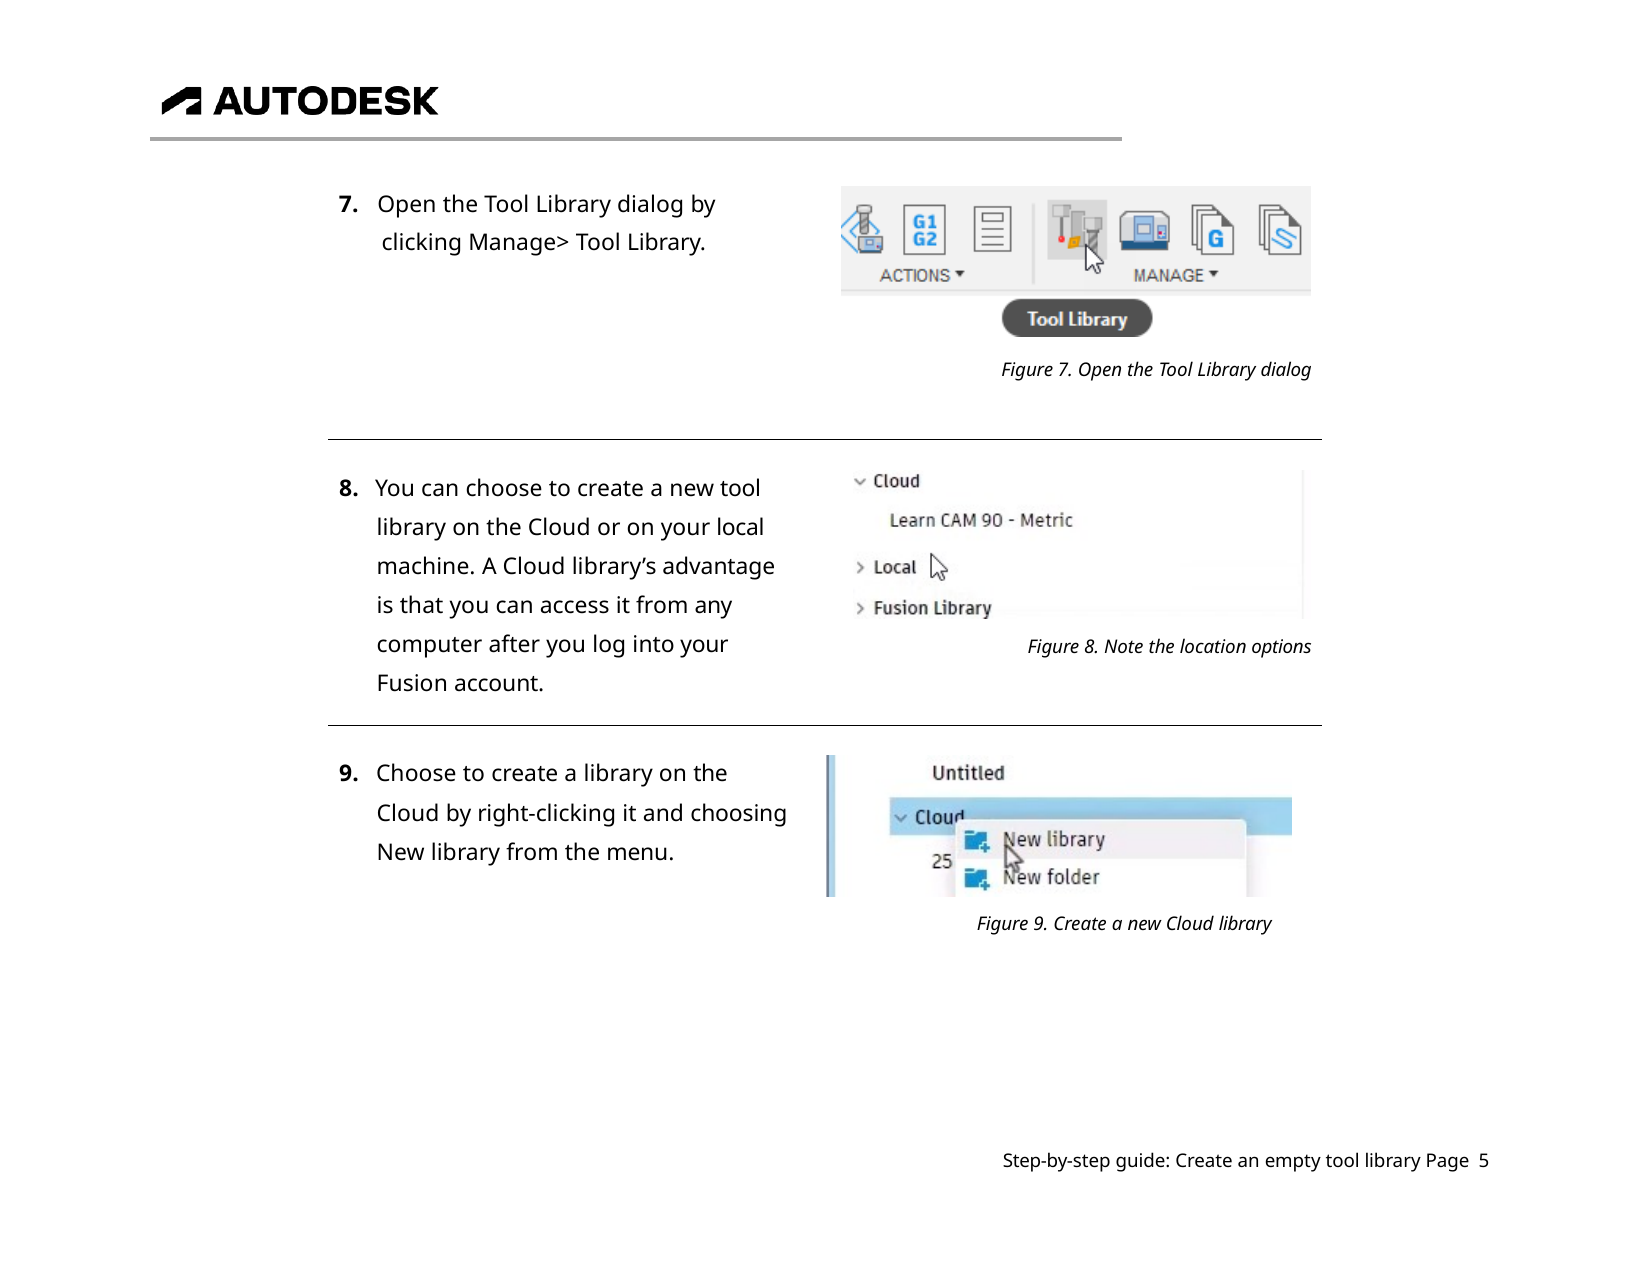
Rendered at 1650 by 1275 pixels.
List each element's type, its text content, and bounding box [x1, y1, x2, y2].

table_header 7. Open the Tool Library dialog by clicking Manage> Tool Library. [328, 187, 806, 439]
table_cell Figure 9. Create a new Cloud library [806, 726, 1322, 942]
picture [853, 469, 1311, 620]
picture [161, 86, 439, 115]
slide_number Step-by-step guide: Create an empty tool library Page 3 [1000, 1145, 1509, 1275]
table_cell 9. Choose to create a library on the Cloud by right-clicking it and choosing New library from the menu. [328, 726, 806, 942]
table_cell 8. You can choose to create a new tool library on the Cloud or on your local machine. A Cloud library’s advantage is that you can access it from any computer after you log into your Fusion account. [328, 440, 806, 725]
table_cell Figure 8. Note the location options [806, 440, 1322, 725]
picture [825, 755, 1292, 897]
picture [841, 186, 1311, 337]
table_header Figure 7. Open the Tool Library dialog [806, 187, 1322, 439]
